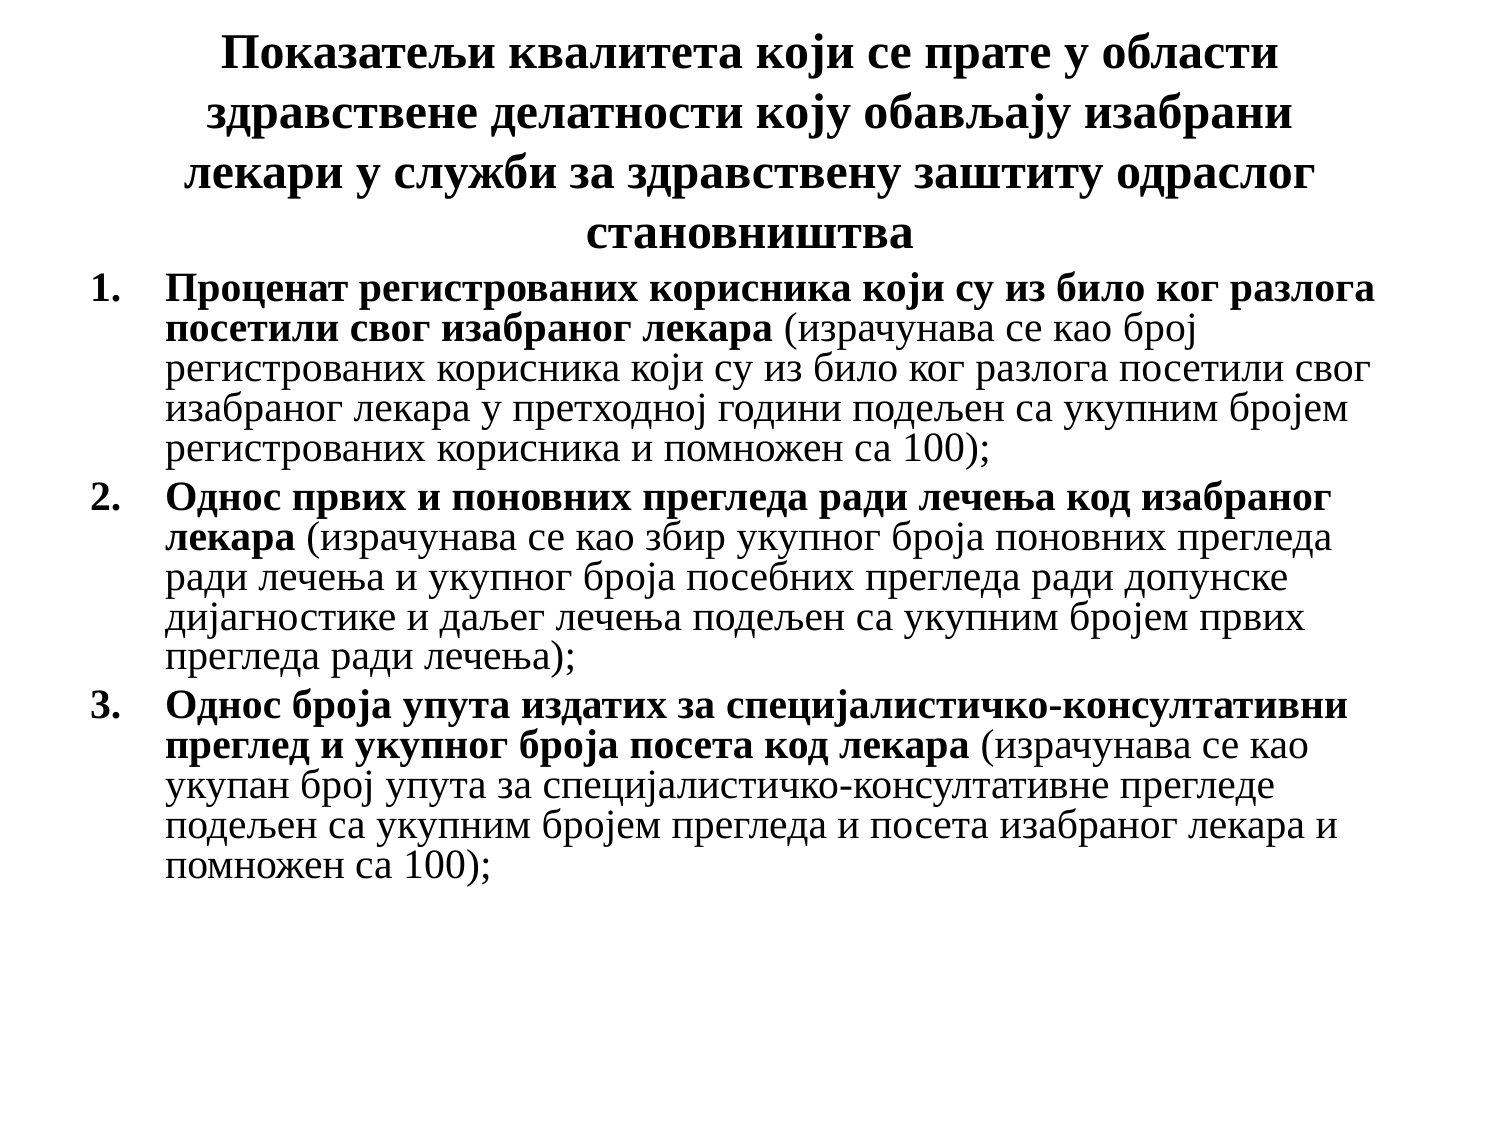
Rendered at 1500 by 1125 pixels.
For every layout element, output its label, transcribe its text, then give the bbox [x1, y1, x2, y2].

list Проценат регистрованих корисника који су из било ког разлога посетили свог изабраног лекара (израчунава се као број регистрованих корисника који су из било ког разлога посетили свог изабраног лекара у претходној години подељен са укупним бројем регистрованих корисника и помножен са 100); Однос првих и поновних прегледа ради лечења код изабраног лекара (израчунава се као збир укупног броја поновних прегледа ради лечења и укупног броја посебних прегледа ради допунске дијагностике и даљег лечења подељен са укупним бројем првих прегледа ради лечења); Однос броја упута издатих за специјалистичко-консултативни преглед и укупног броја посета код лекара (израчунава се као укупан број упута за специјалистичко-консултативне прегледе подељен са укупним бројем прегледа и посета изабраног лекара и помножен са 100); [75, 262, 1425, 1005]
title Показатељи квалитета који се прате у области здравствене делатности коју обављају изабрани лекари у служби за здравствену заштиту одраслог становништва [75, 45, 1425, 233]
